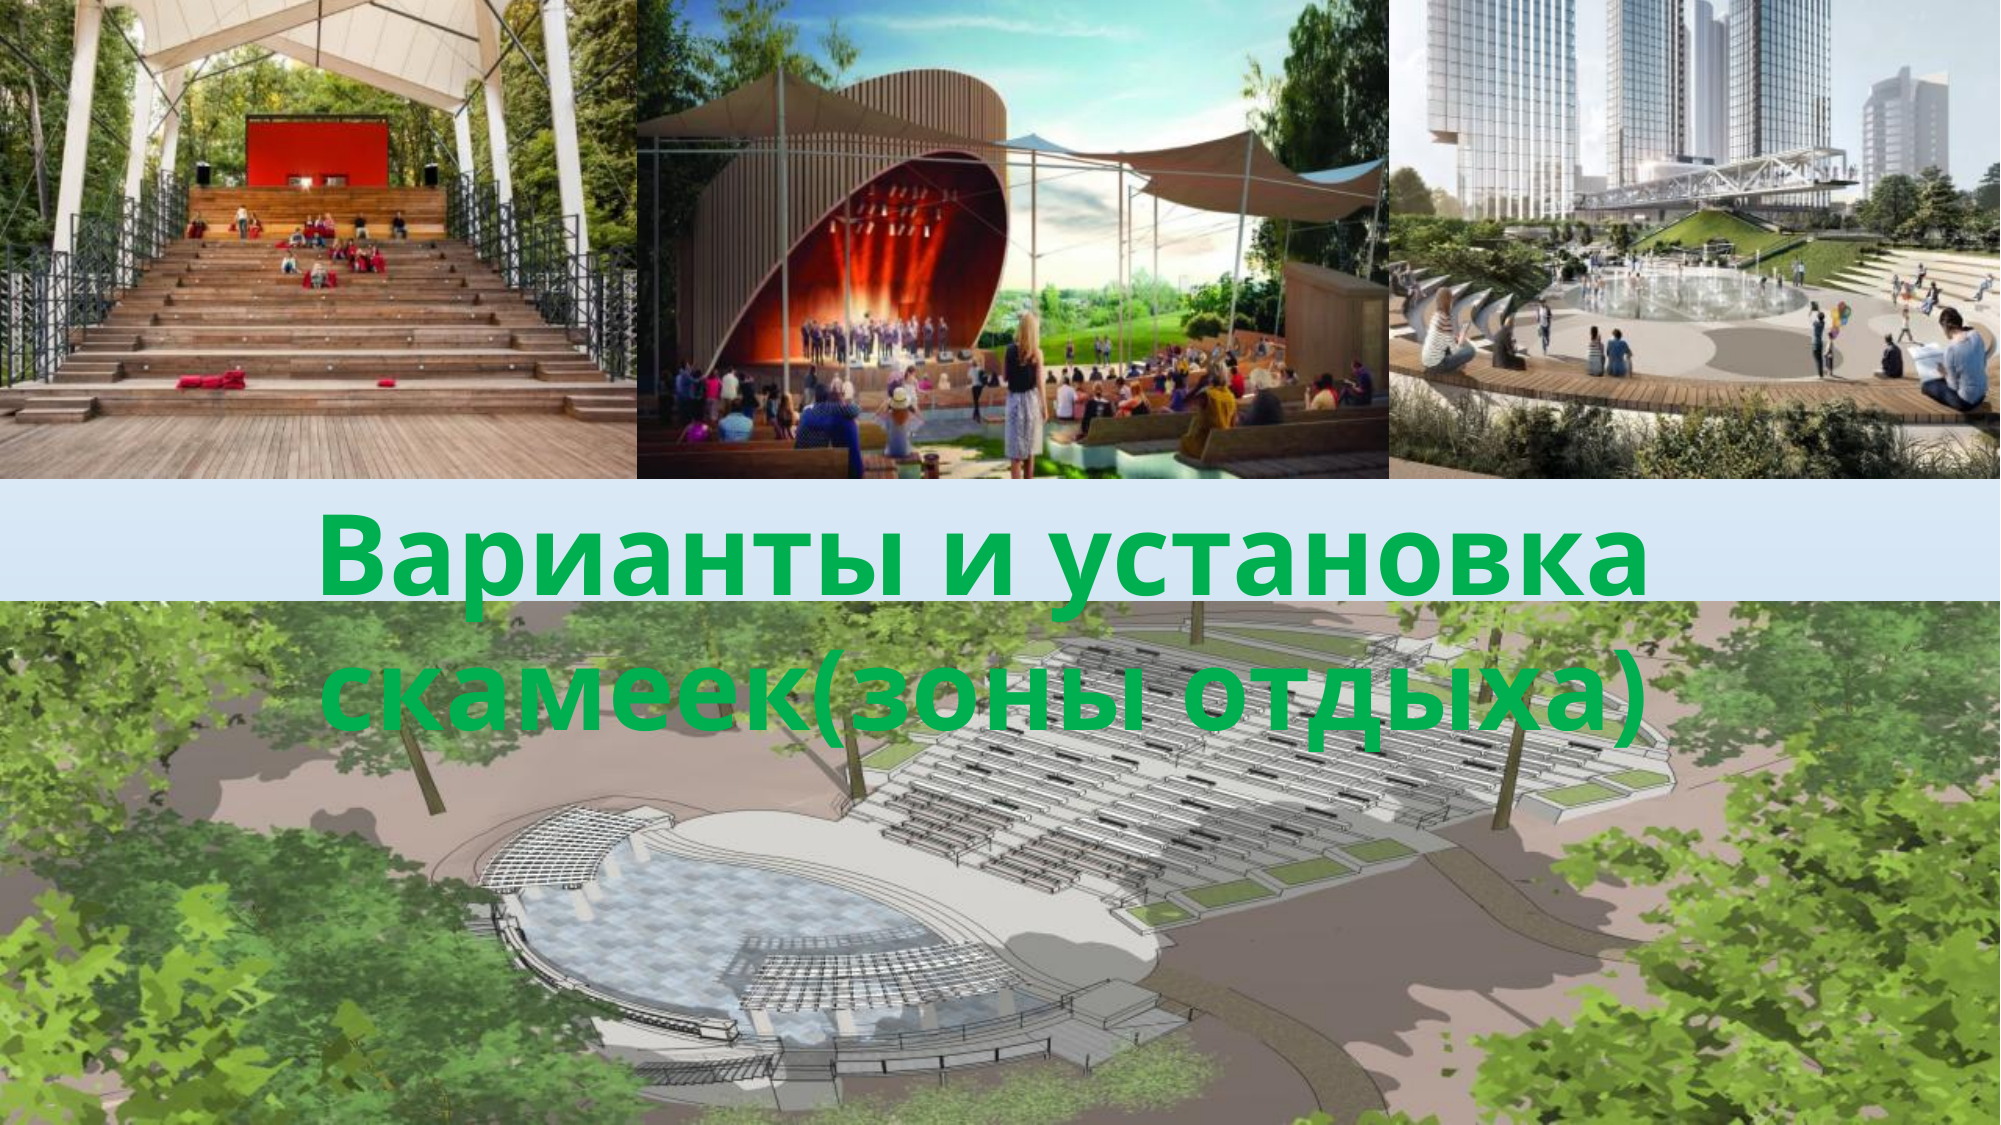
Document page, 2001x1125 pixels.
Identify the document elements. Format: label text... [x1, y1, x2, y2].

text_box Варианты и установка скамеек(зоны отдыха) [32, 479, 1936, 601]
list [0, 0, 637, 479]
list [1389, 0, 2000, 479]
picture [637, 0, 1389, 479]
picture [0, 601, 2000, 1125]
